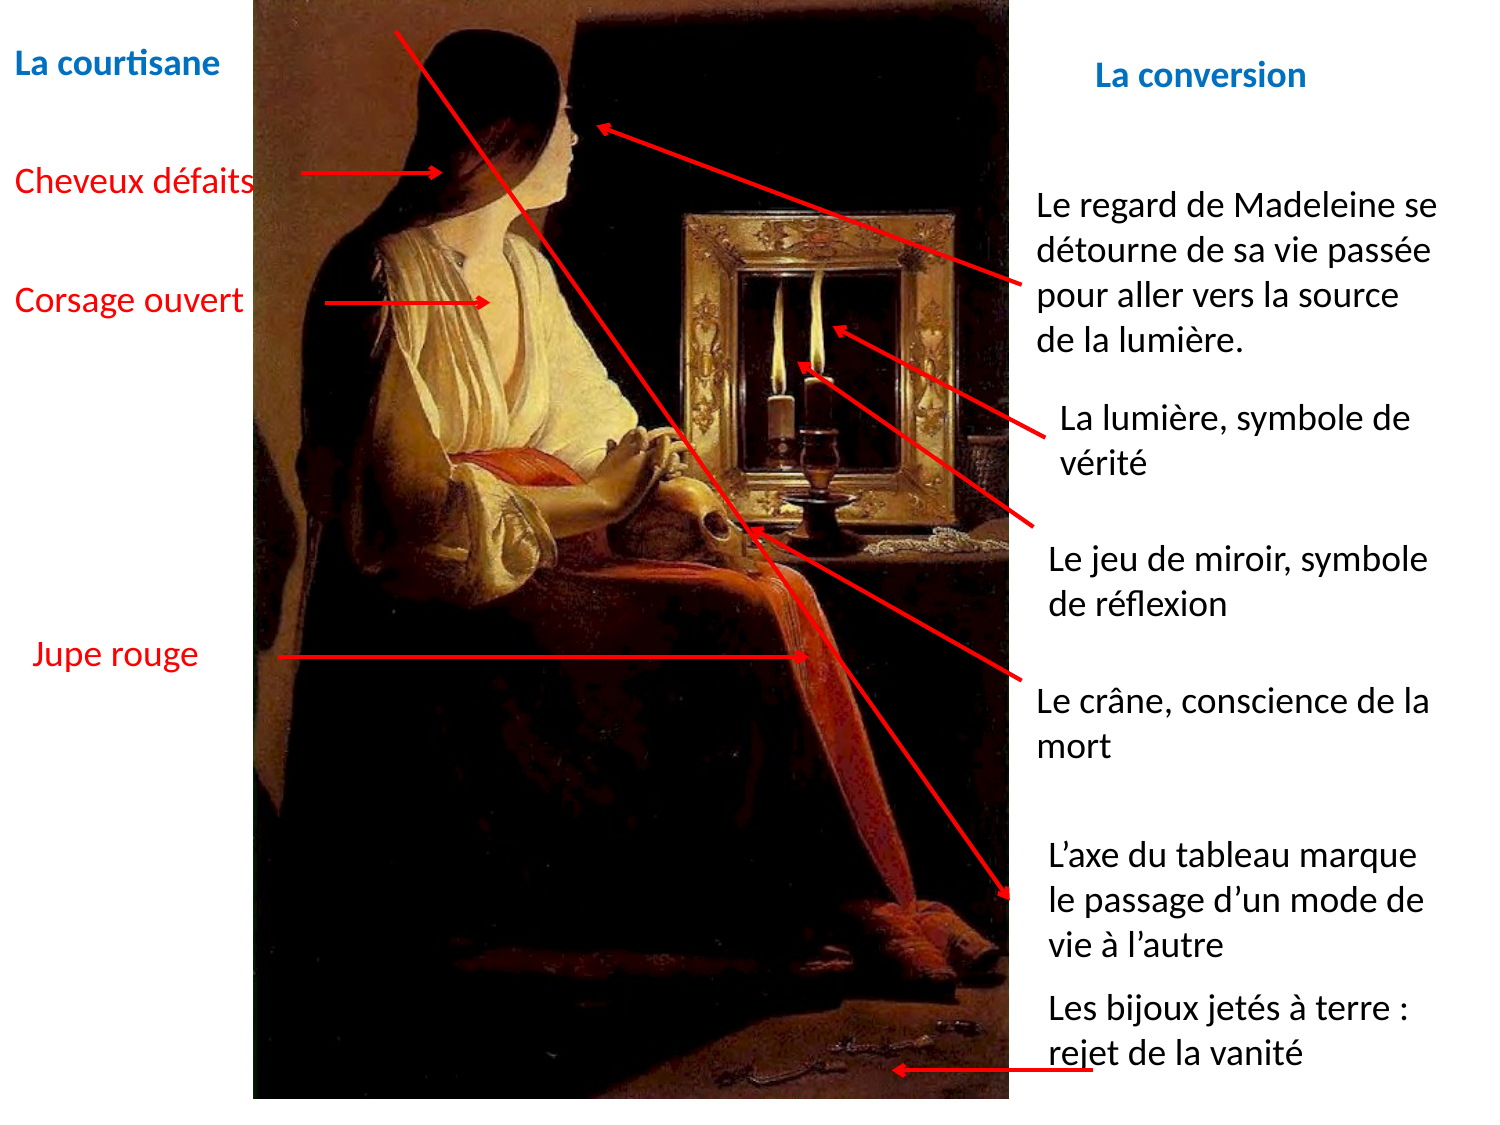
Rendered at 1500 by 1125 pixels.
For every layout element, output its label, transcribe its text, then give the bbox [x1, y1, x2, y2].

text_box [596, 125, 1022, 285]
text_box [1016, 526, 1022, 681]
picture [253, 0, 1009, 1099]
text_box La conversion [1080, 42, 1341, 103]
text_box Le crâne, conscience de la mort [1021, 668, 1459, 774]
text_box L’axe du tableau marque le passage d’un mode de vie à l’autre [1033, 822, 1447, 972]
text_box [1016, 325, 1046, 439]
text_box Les bijoux jetés à terre : rejet de la vanité [1033, 975, 1447, 1081]
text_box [395, 30, 1011, 901]
text_box Le regard de Madeleine se détourne de sa vie passée pour aller vers la source de la lumière. [1021, 172, 1459, 368]
text_box La lumière, symbole de vérité [1045, 385, 1483, 490]
text_box La courtisane [0, 30, 248, 136]
text_box Jupe rouge [17, 621, 242, 682]
text_box Cheveux défaits [0, 148, 248, 209]
text_box Le jeu de miroir, symbole de réflexion [1033, 527, 1459, 632]
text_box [1016, 361, 1034, 528]
text_box Corsage ouvert [0, 267, 248, 327]
